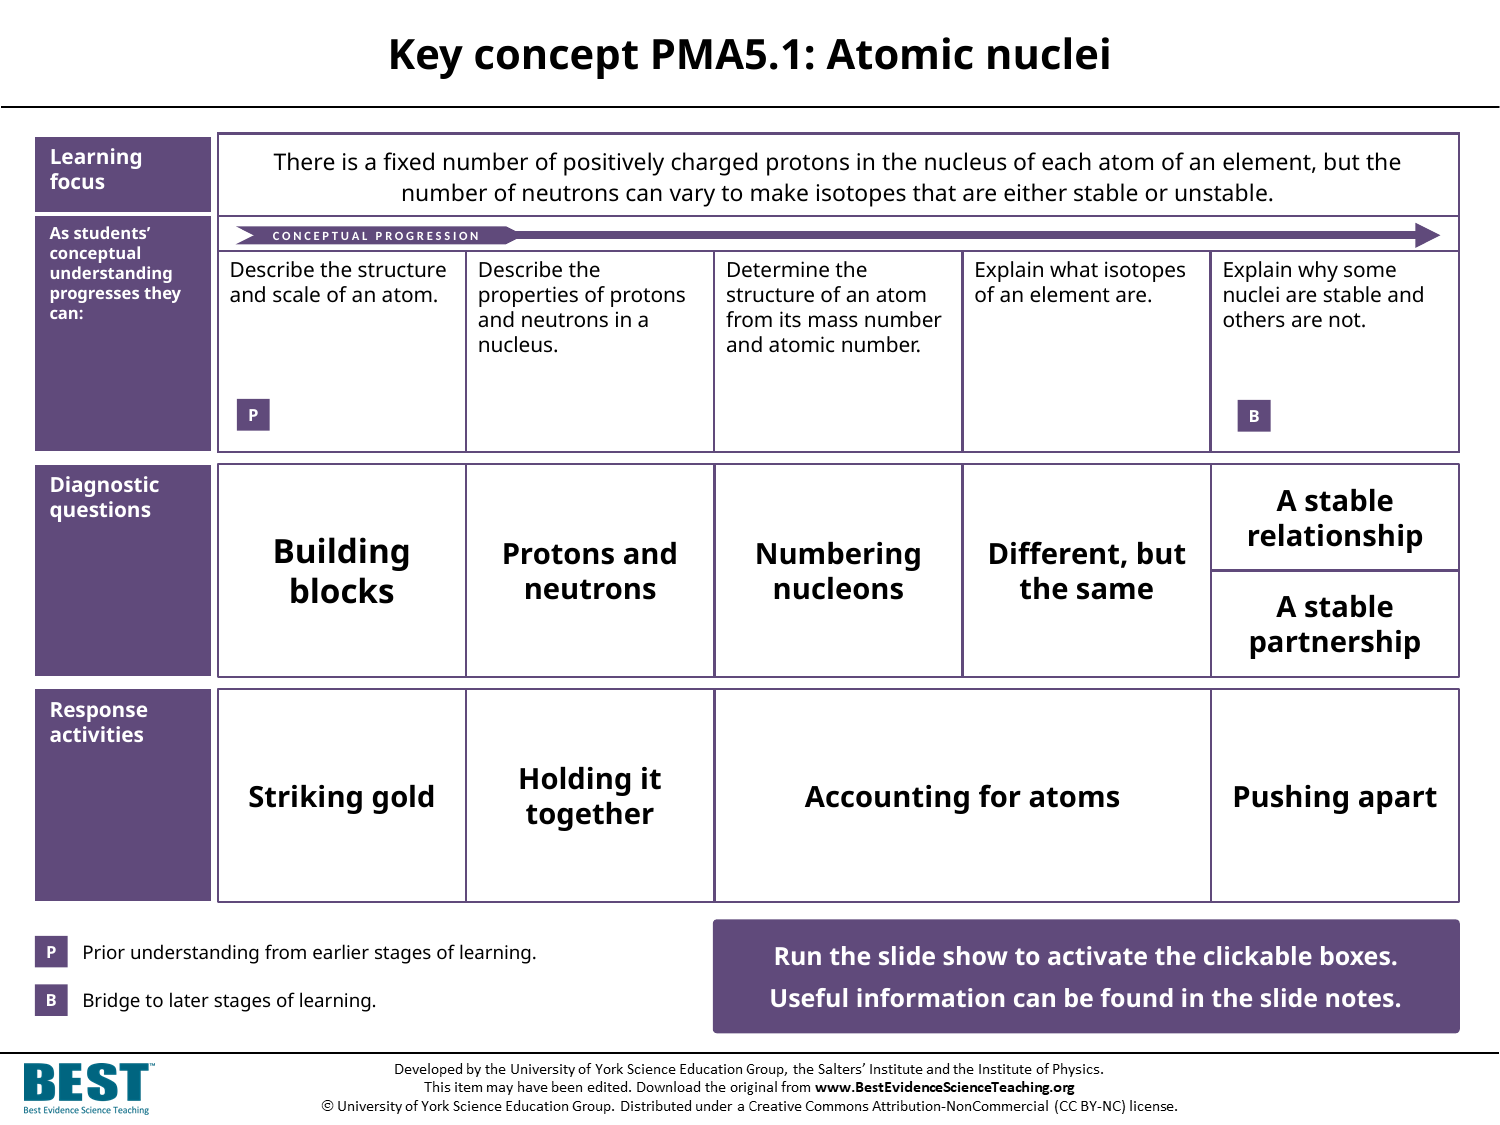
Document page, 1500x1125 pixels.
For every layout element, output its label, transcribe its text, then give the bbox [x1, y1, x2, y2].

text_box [34, 133, 1460, 902]
text_box Key concept PMA5.1: Atomic nuclei [0, 0, 1500, 105]
picture [0, 106, 1500, 1125]
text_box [34, 933, 679, 1019]
